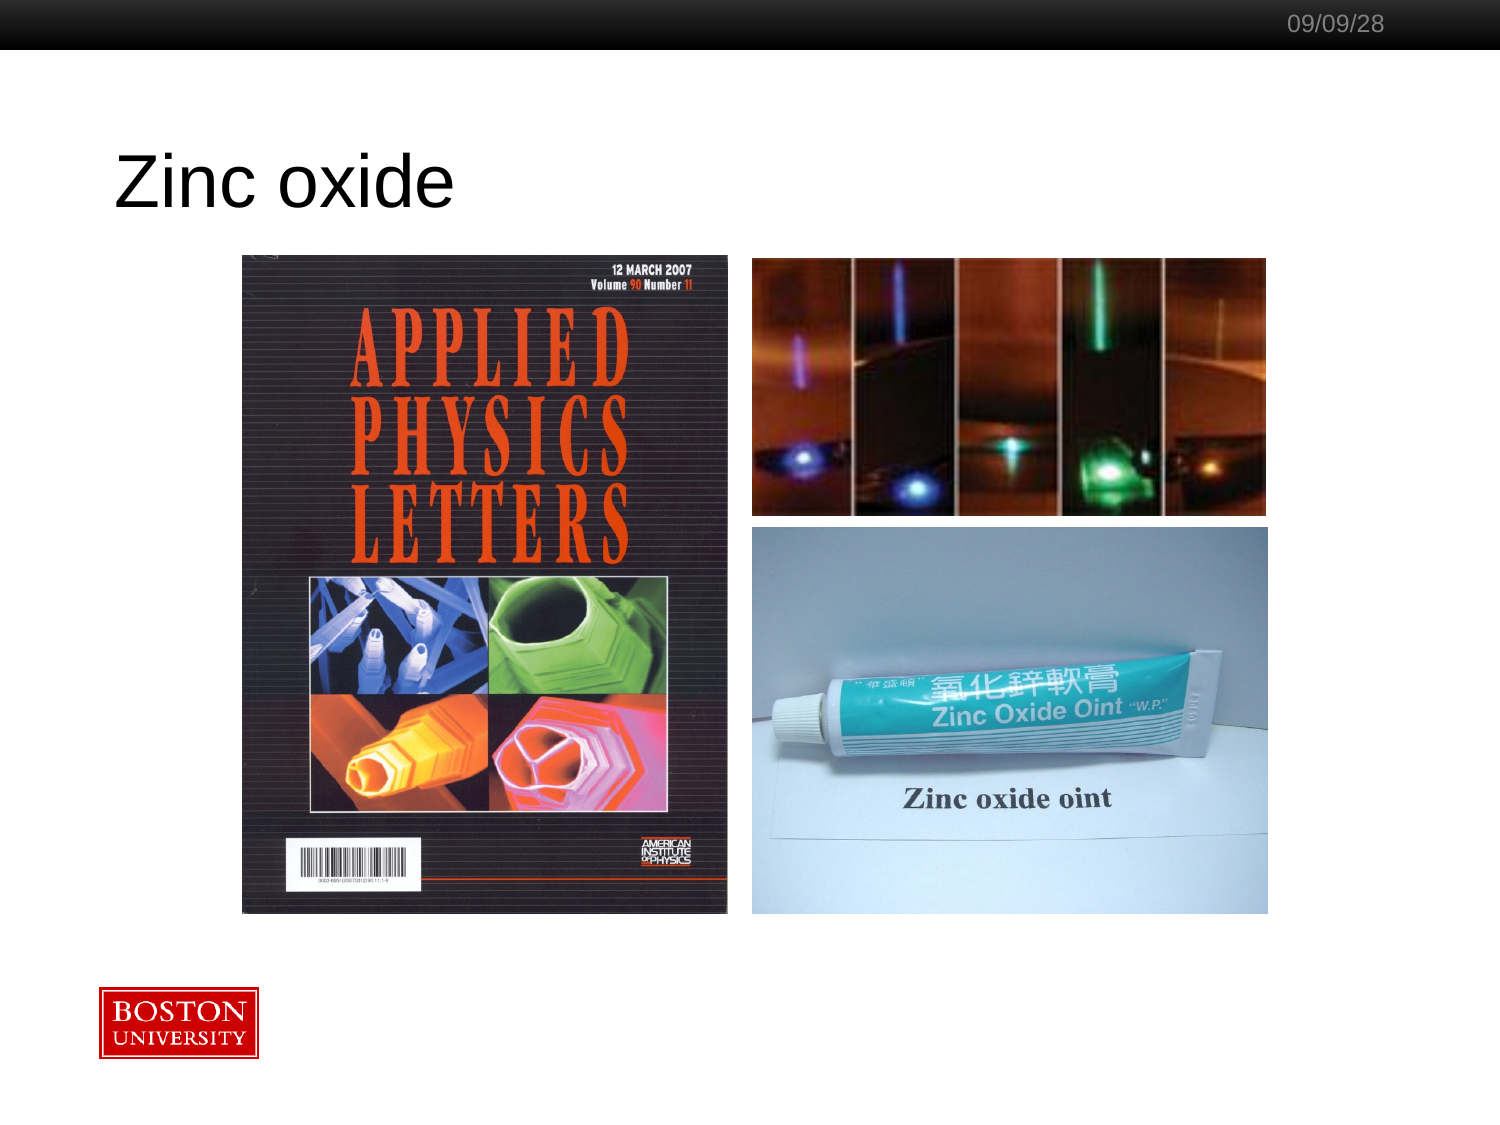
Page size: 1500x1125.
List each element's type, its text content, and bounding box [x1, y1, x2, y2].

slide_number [1087, 0, 1401, 51]
title Zinc oxide [99, 124, 1401, 238]
picture [99, 987, 259, 1059]
picture [752, 527, 1269, 915]
picture [752, 258, 1266, 516]
picture [242, 255, 728, 915]
